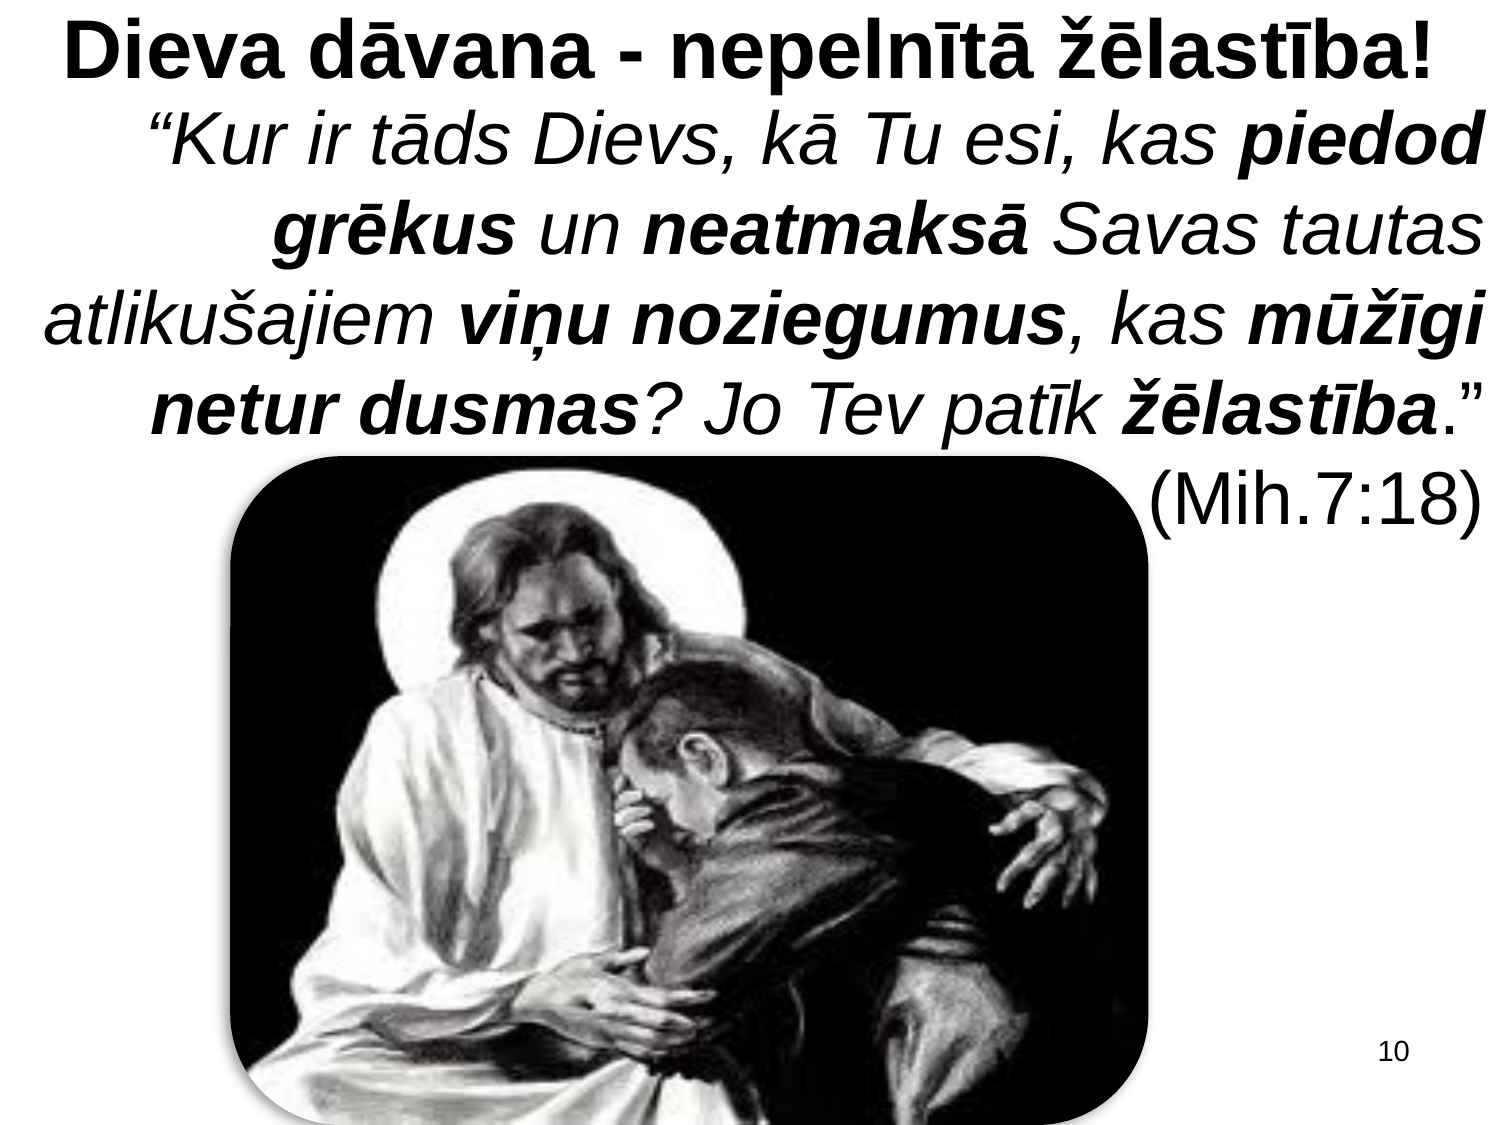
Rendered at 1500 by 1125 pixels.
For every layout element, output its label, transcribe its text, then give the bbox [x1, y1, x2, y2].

text_box “Kur ir tāds Dievs, kā Tu esi, kas piedod grēkus un neatmaksā Savas tautas atlikušajiem viņu noziegumus, kas mūžīgi netur dusmas? Jo Tev patīk žēlastība.” (Mih.7:18) [0, 81, 1500, 547]
picture [229, 455, 1149, 1125]
slide_number 10 [1153, 1024, 1426, 1103]
text_box Dieva dāvana - nepelnītā žēlastība! [0, 0, 1500, 81]
